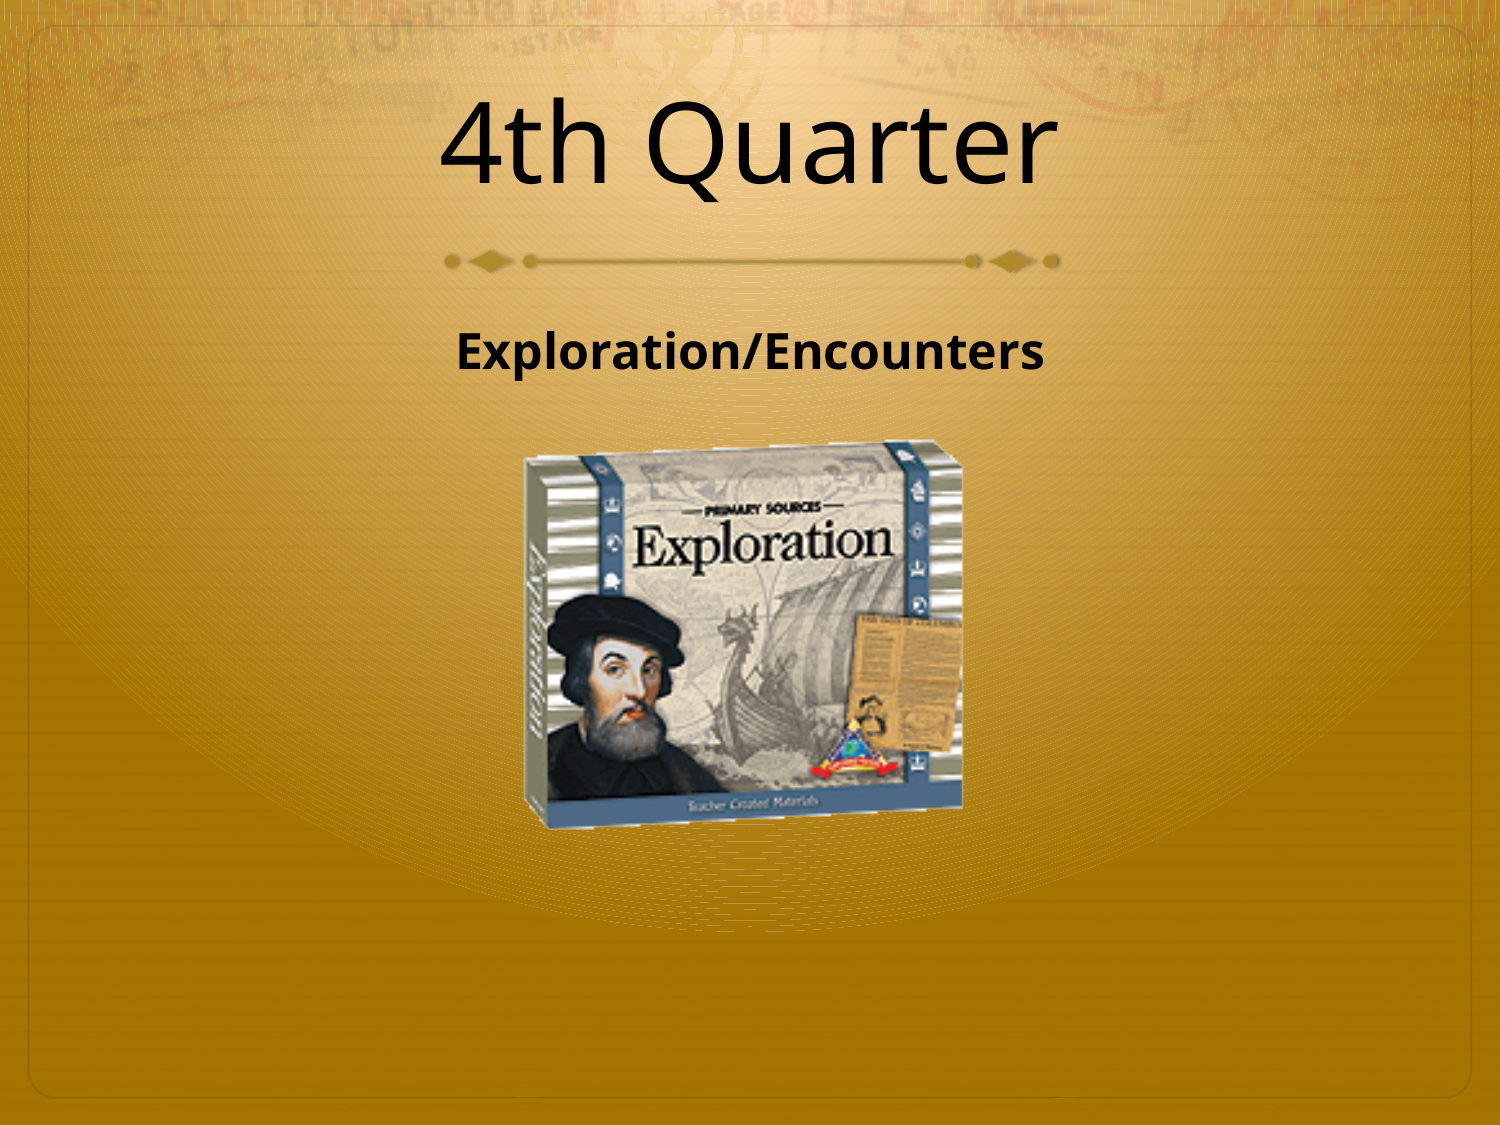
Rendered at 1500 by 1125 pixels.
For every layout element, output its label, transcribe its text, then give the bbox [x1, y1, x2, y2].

picture [0, 0, 1500, 1125]
title 4th Quarter [93, 45, 1407, 233]
list Exploration/Encounters [93, 312, 1407, 988]
